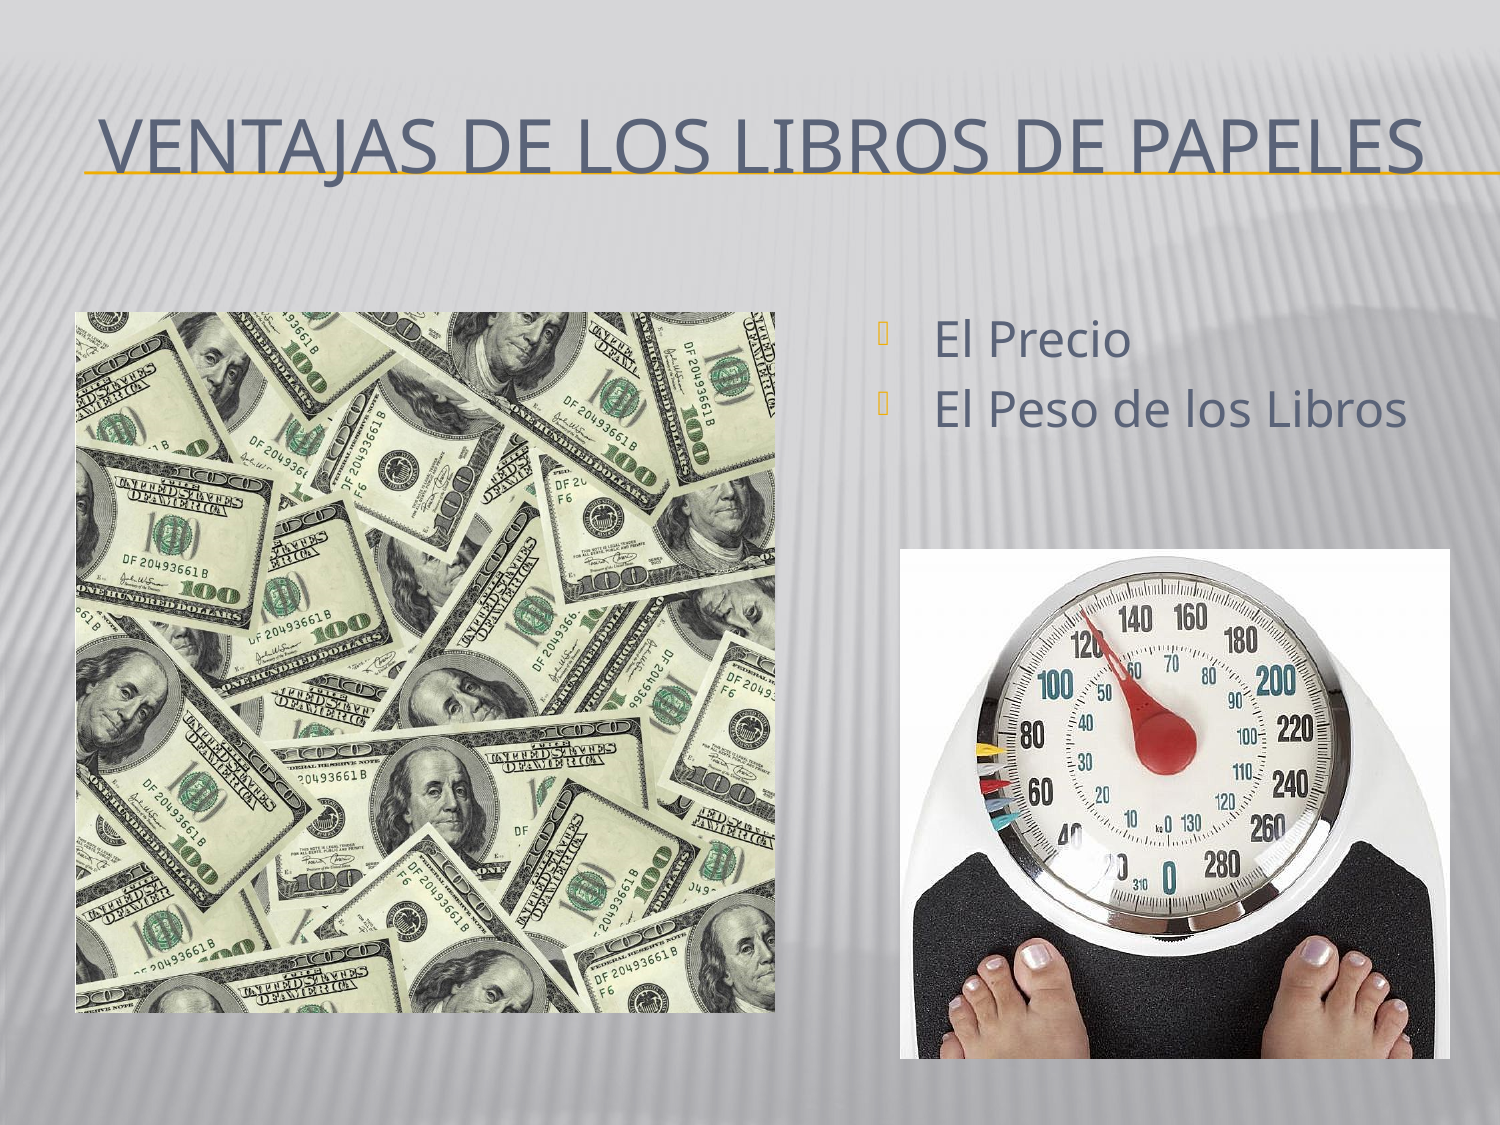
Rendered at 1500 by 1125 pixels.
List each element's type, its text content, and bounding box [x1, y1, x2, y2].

list El Precio El Peso de los Libros [862, 299, 1475, 713]
picture [74, 312, 776, 1013]
picture [899, 549, 1451, 1059]
title Ventajas de los Libros de Papeles [50, 75, 1475, 213]
